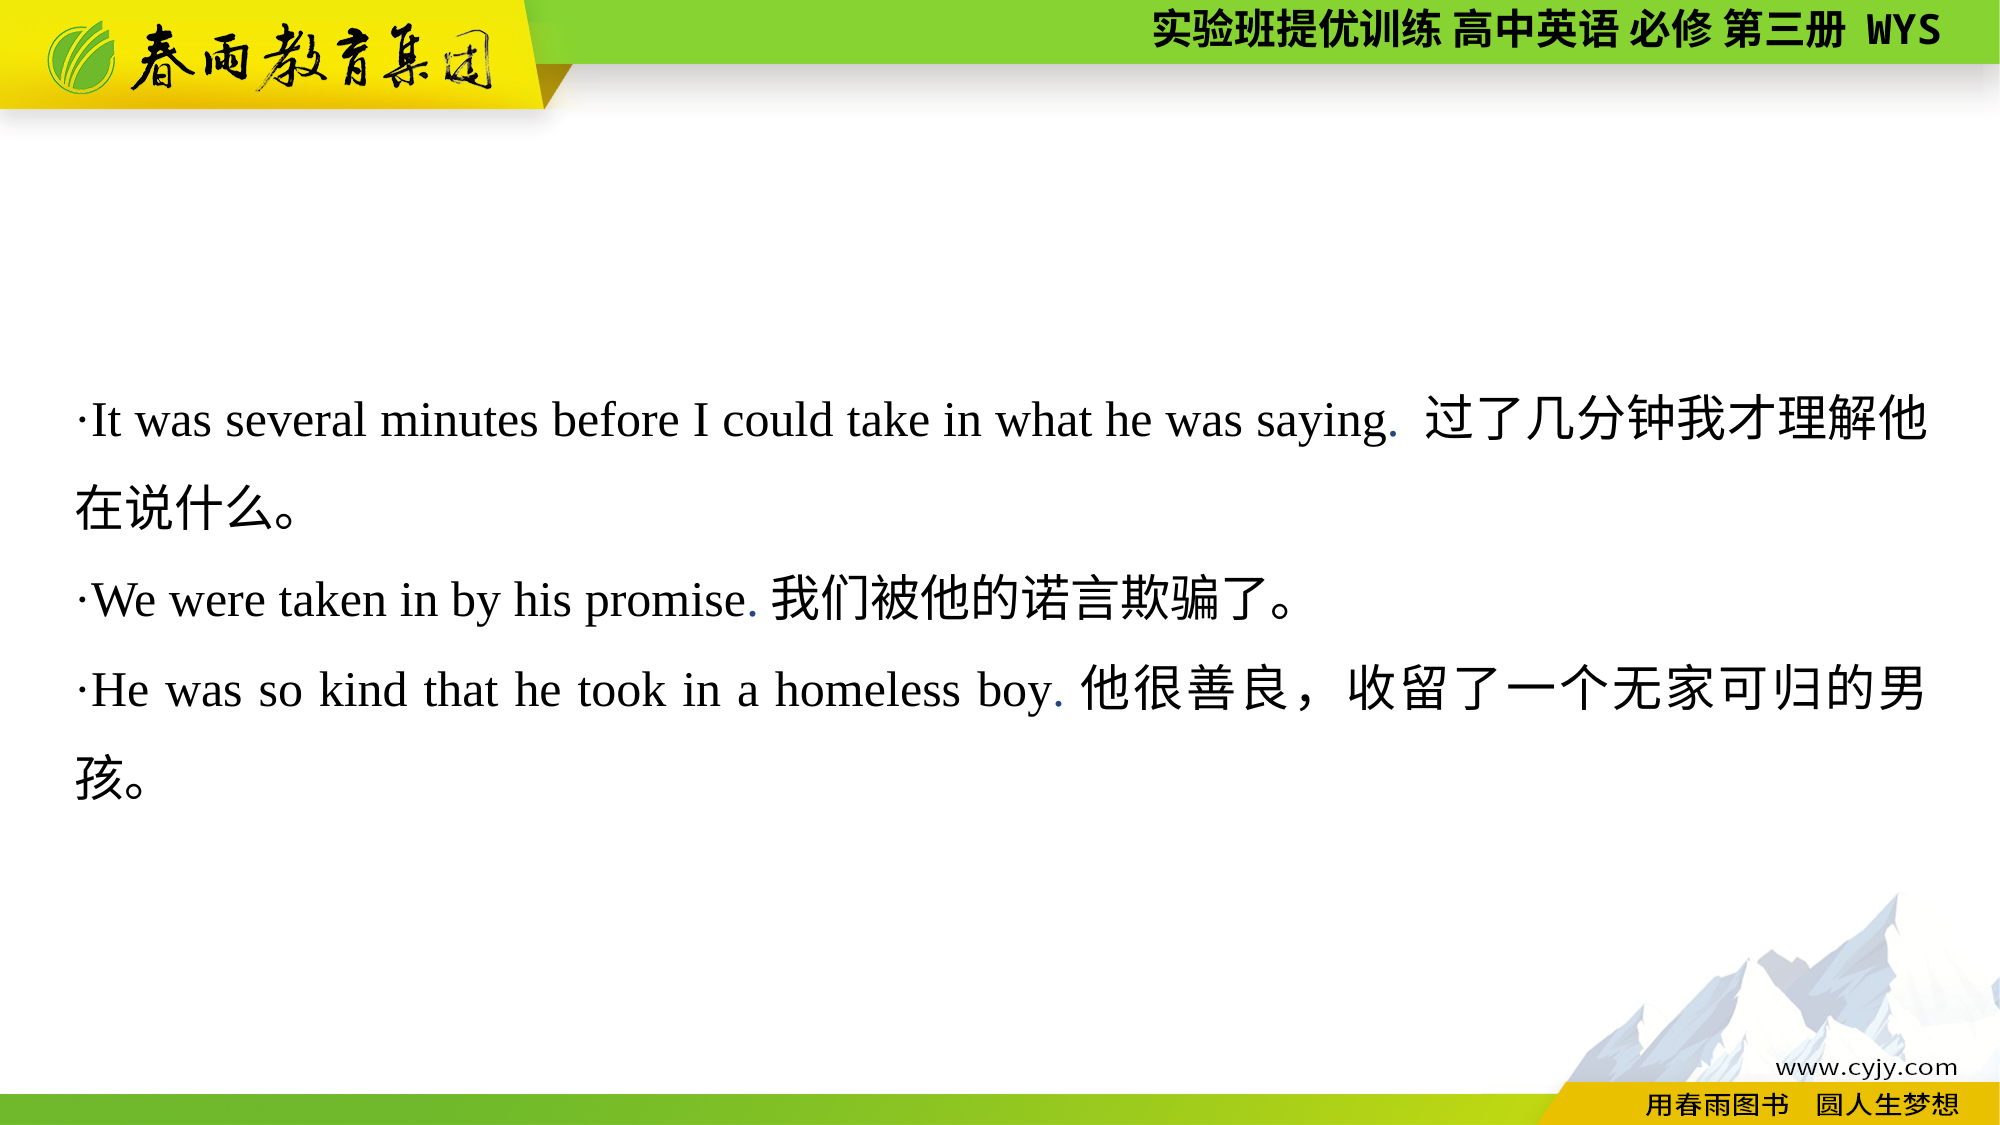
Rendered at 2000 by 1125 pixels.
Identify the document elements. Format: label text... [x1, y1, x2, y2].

list ·It was several minutes before I could take in what he was saying. 过了几分钟我才理解他在说什么。 ·We were taken in by his promise.我们被他的诺言欺骗了。 ·He was so kind that he took in a homeless boy.他很善良，收留了一个无家可归的男孩。 [59, 348, 1944, 716]
picture [0, 0, 2000, 1125]
